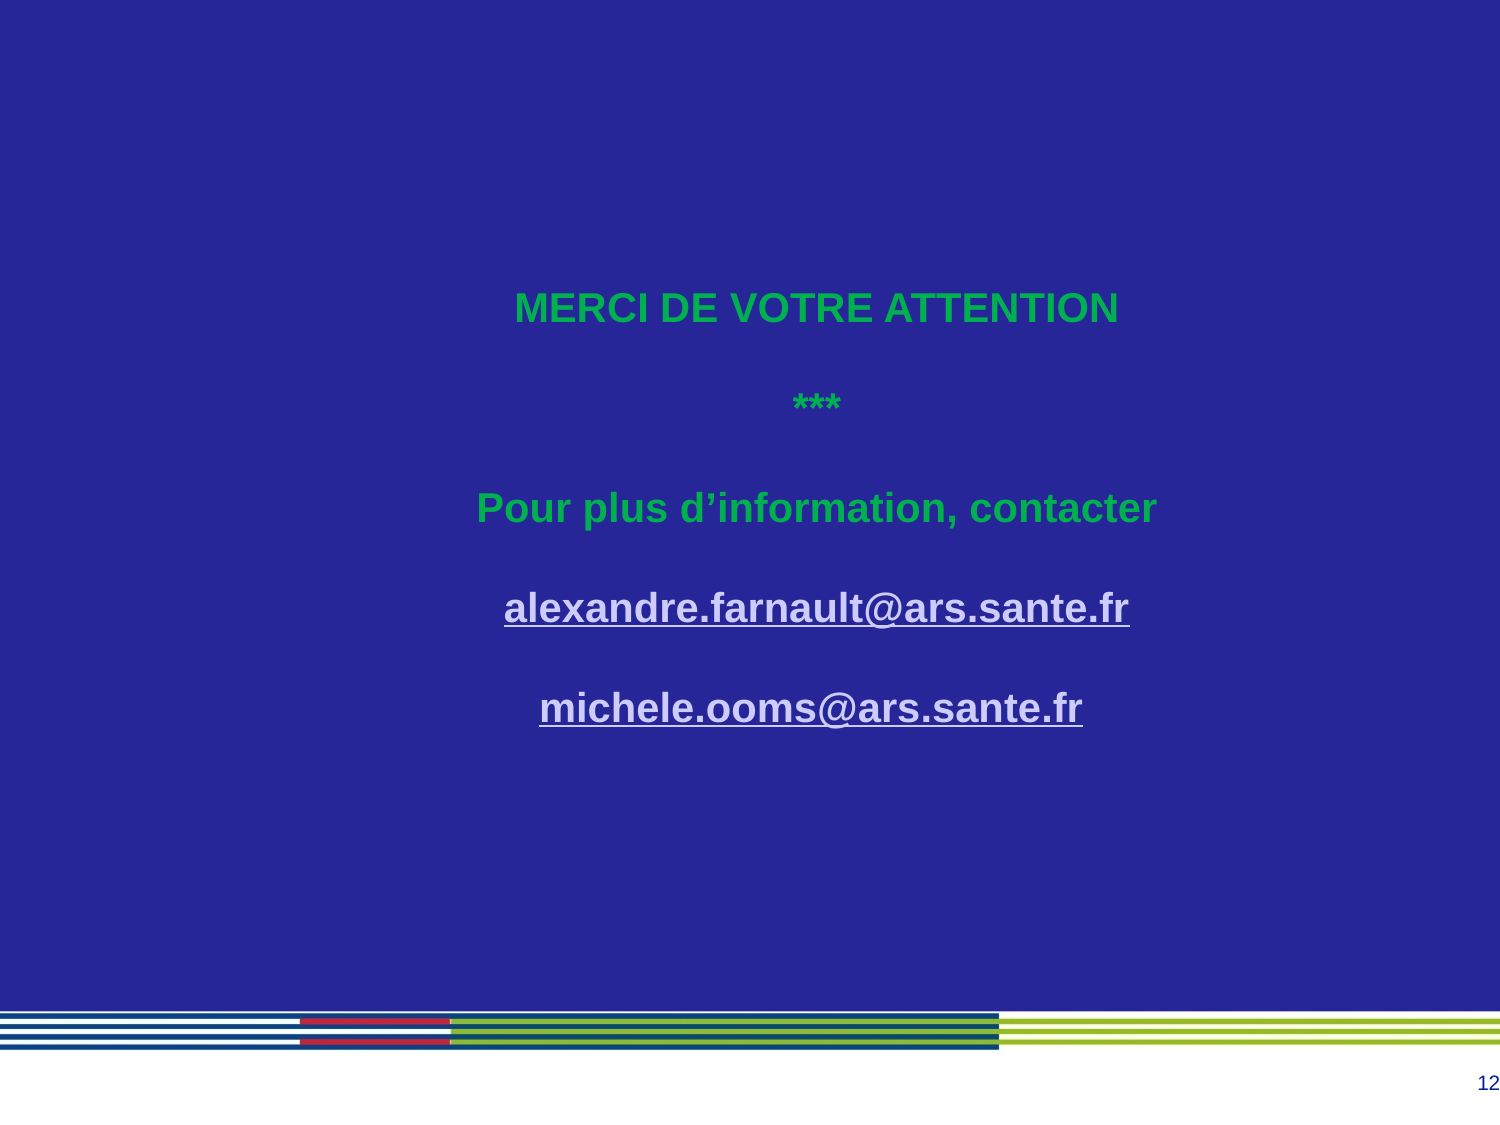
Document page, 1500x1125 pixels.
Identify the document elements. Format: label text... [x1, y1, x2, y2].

title MERCI DE VOTRE ATTENTION *** Pour plus d’information, contacter alexandre.farnault@ars.sante.fr michele.ooms@ars.sante.fr [0, 0, 1500, 1012]
picture [0, 1012, 1500, 1063]
